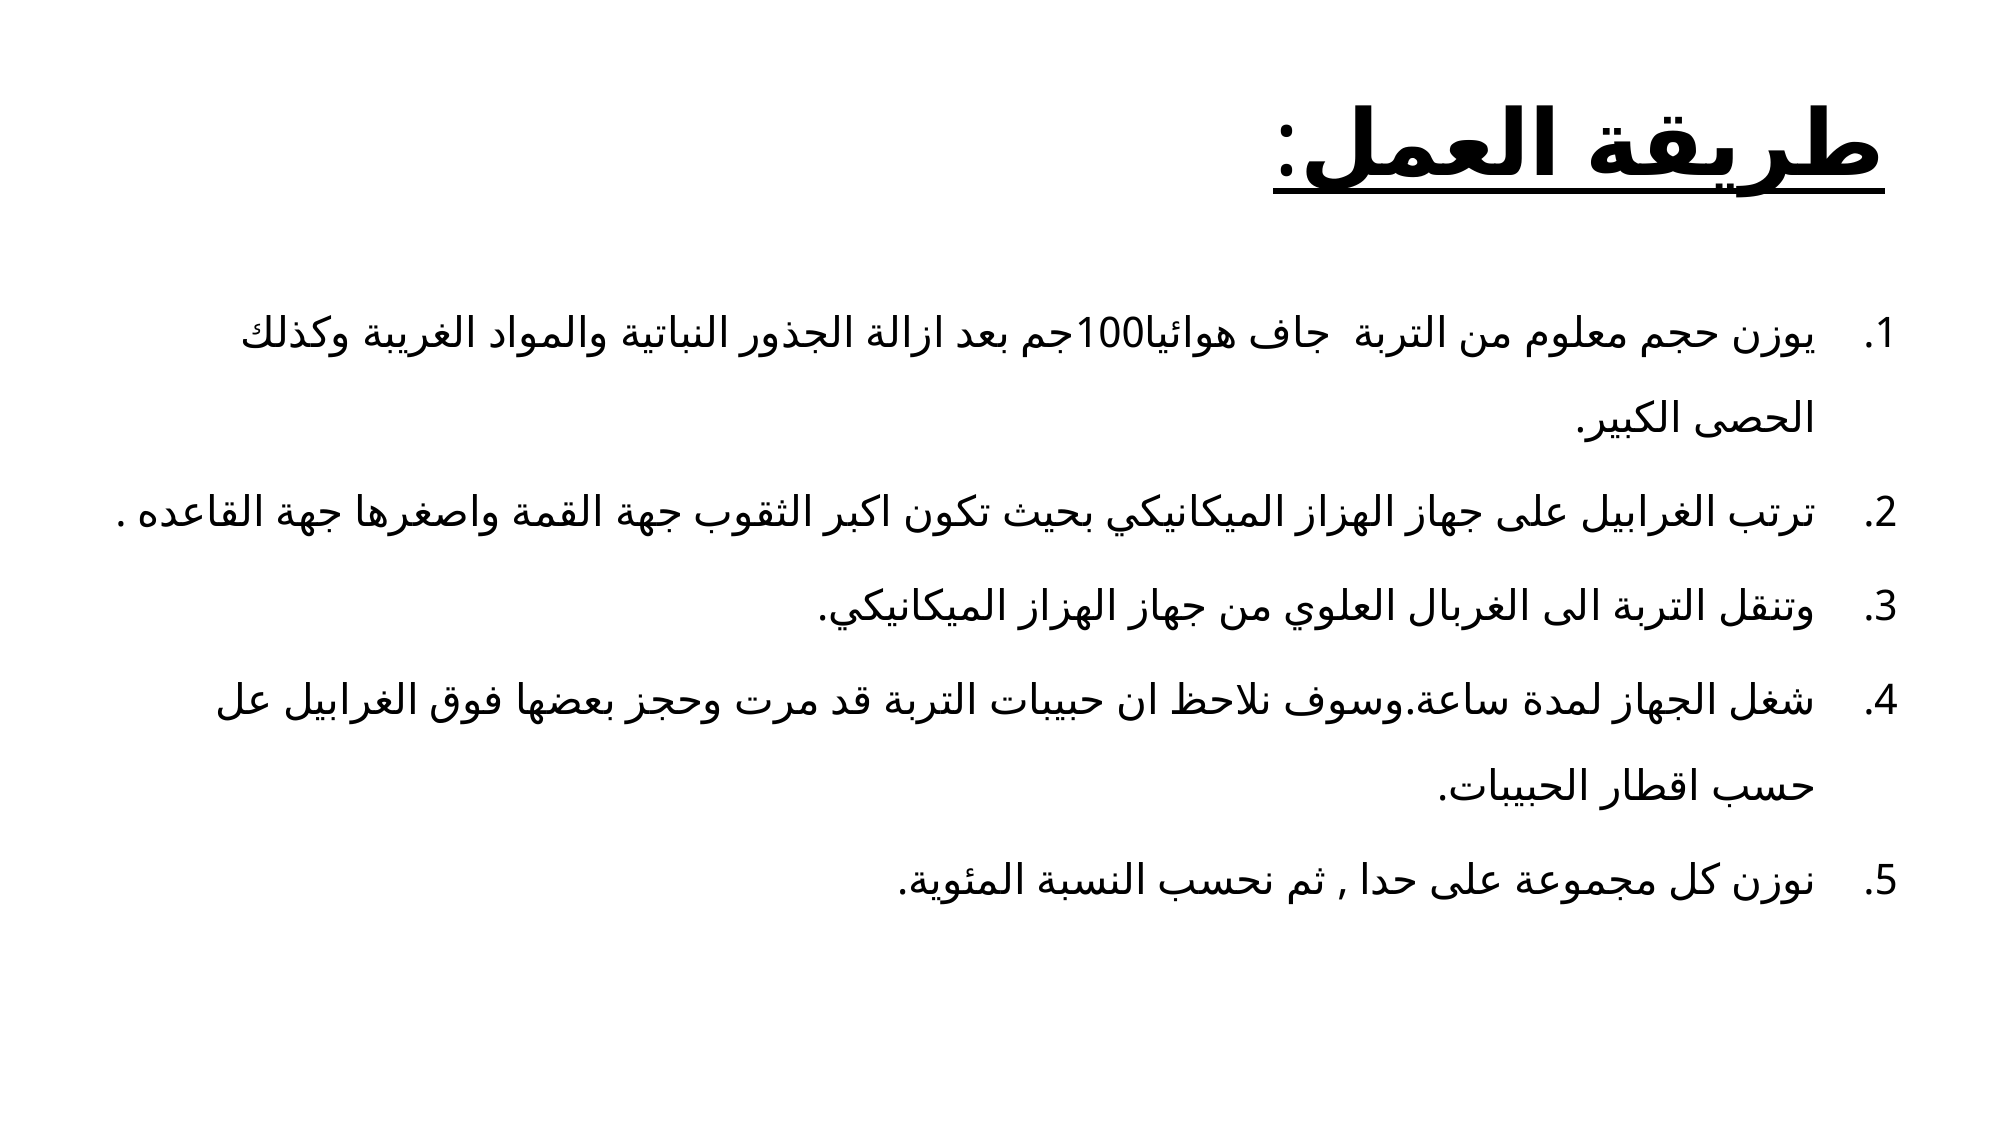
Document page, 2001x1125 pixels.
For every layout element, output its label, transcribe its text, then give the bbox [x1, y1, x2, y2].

list يوزن حجم معلوم من التربة جاف هوائيا100جم بعد ازالة الجذور النباتية والمواد الغريبة وكذلك الحصى الكبير. ترتب الغرابيل على جهاز الهزاز الميكانيكي بحيث تكون اكبر الثقوب جهة القمة واصغرها جهة القاعده . وتنقل التربة الى الغربال العلوي من جهاز الهزاز الميكانيكي. شغل الجهاز لمدة ساعة.وسوف نلاحظ ان حبيبات التربة قد مرت وحجز بعضها فوق الغرابيل عل حسب اقطار الحبيبات. نوزن كل مجموعة على حدا , ثم نحسب النسبة المئوية. [99, 262, 1900, 1005]
title طريقة العمل: [99, 45, 1900, 233]
